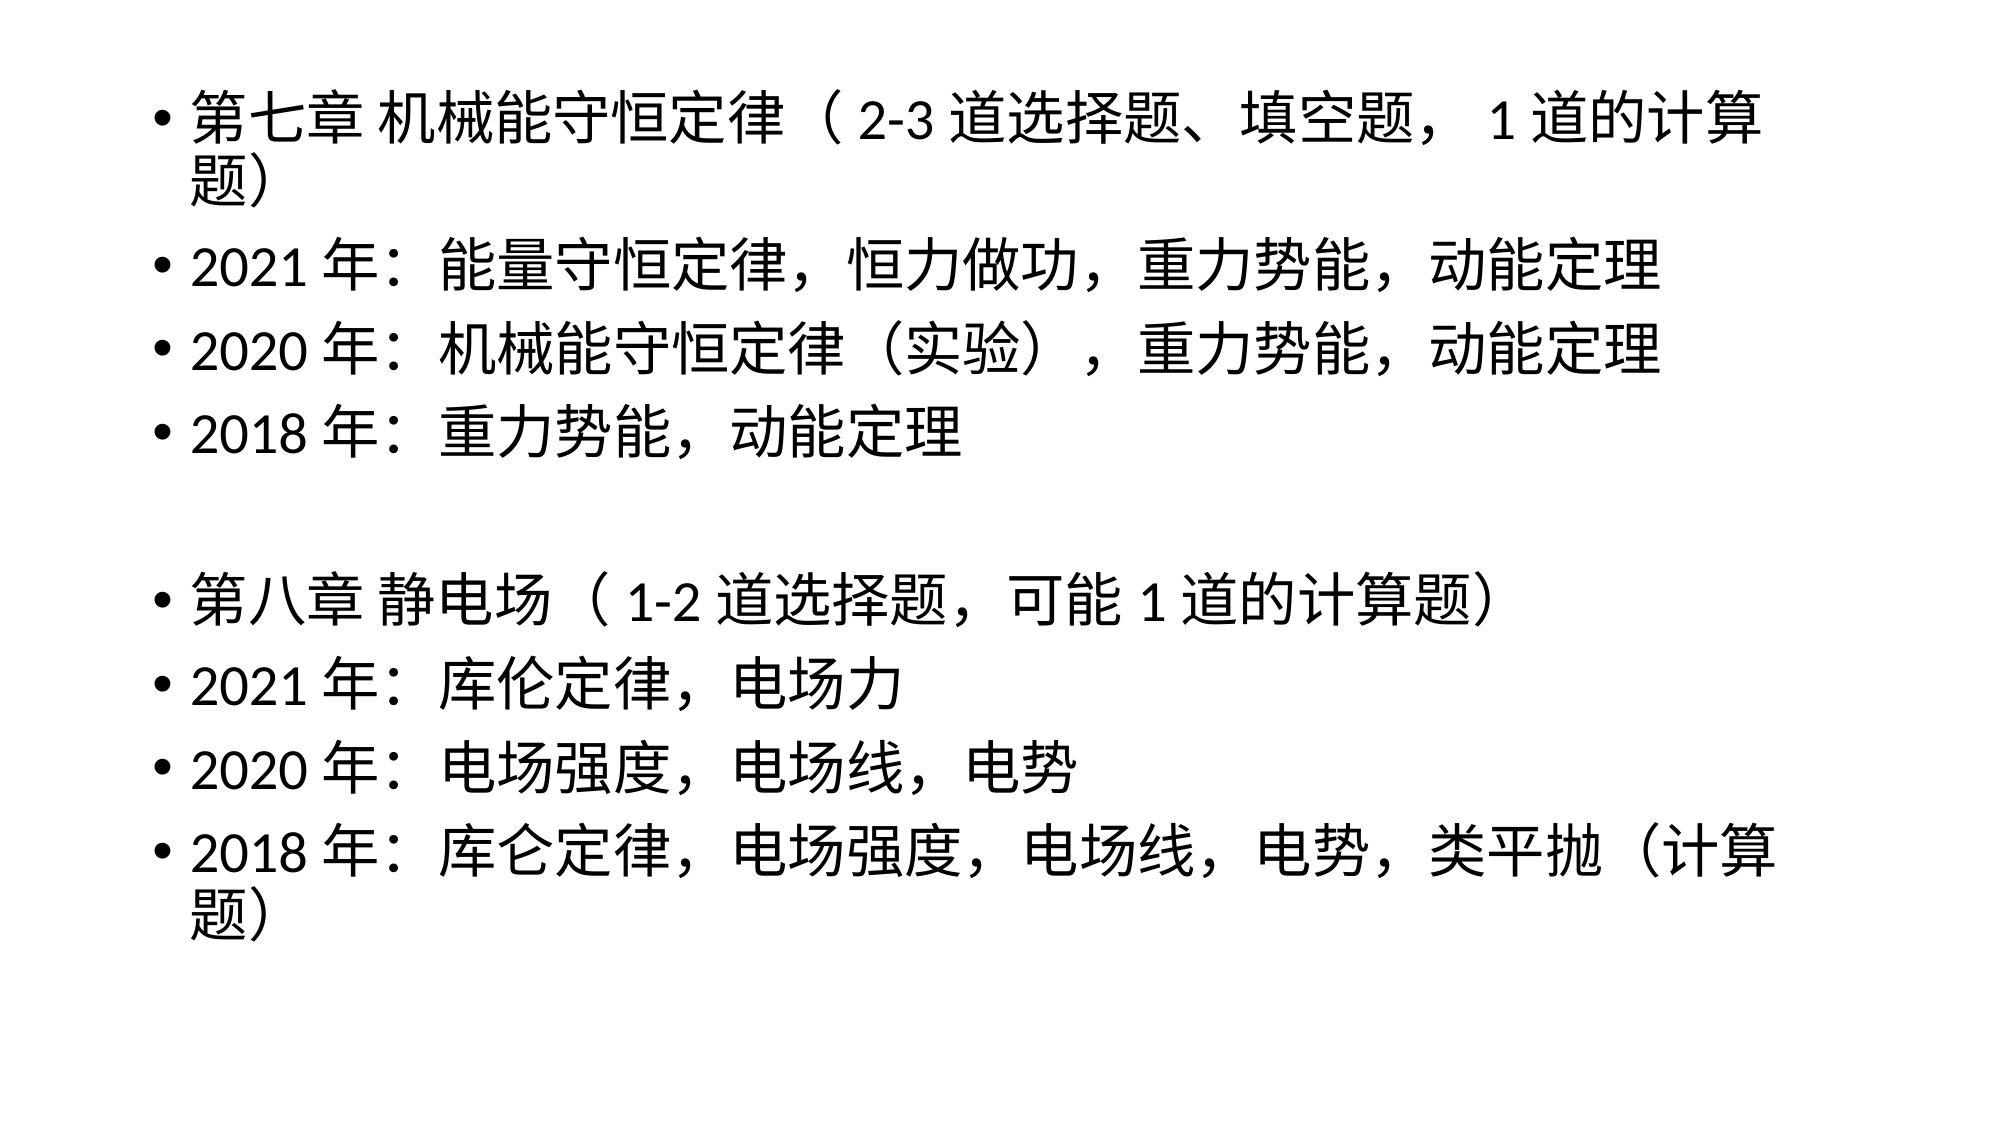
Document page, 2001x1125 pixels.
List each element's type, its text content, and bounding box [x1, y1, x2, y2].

list 第七章 机械能守恒定律（2-3道选择题、填空题，1道的计算题） 2021年：能量守恒定律，恒力做功，重力势能，动能定理 2020年：机械能守恒定律（实验），重力势能，动能定理 2018年：重力势能，动能定理 第八章 静电场（1-2道选择题，可能1道的计算题） 2021年：库伦定律，电场力 2020年：电场强度，电场线，电势 2018年：库仑定律，电场强度，电场线，电势，类平抛（计算题） [137, 81, 1863, 1014]
